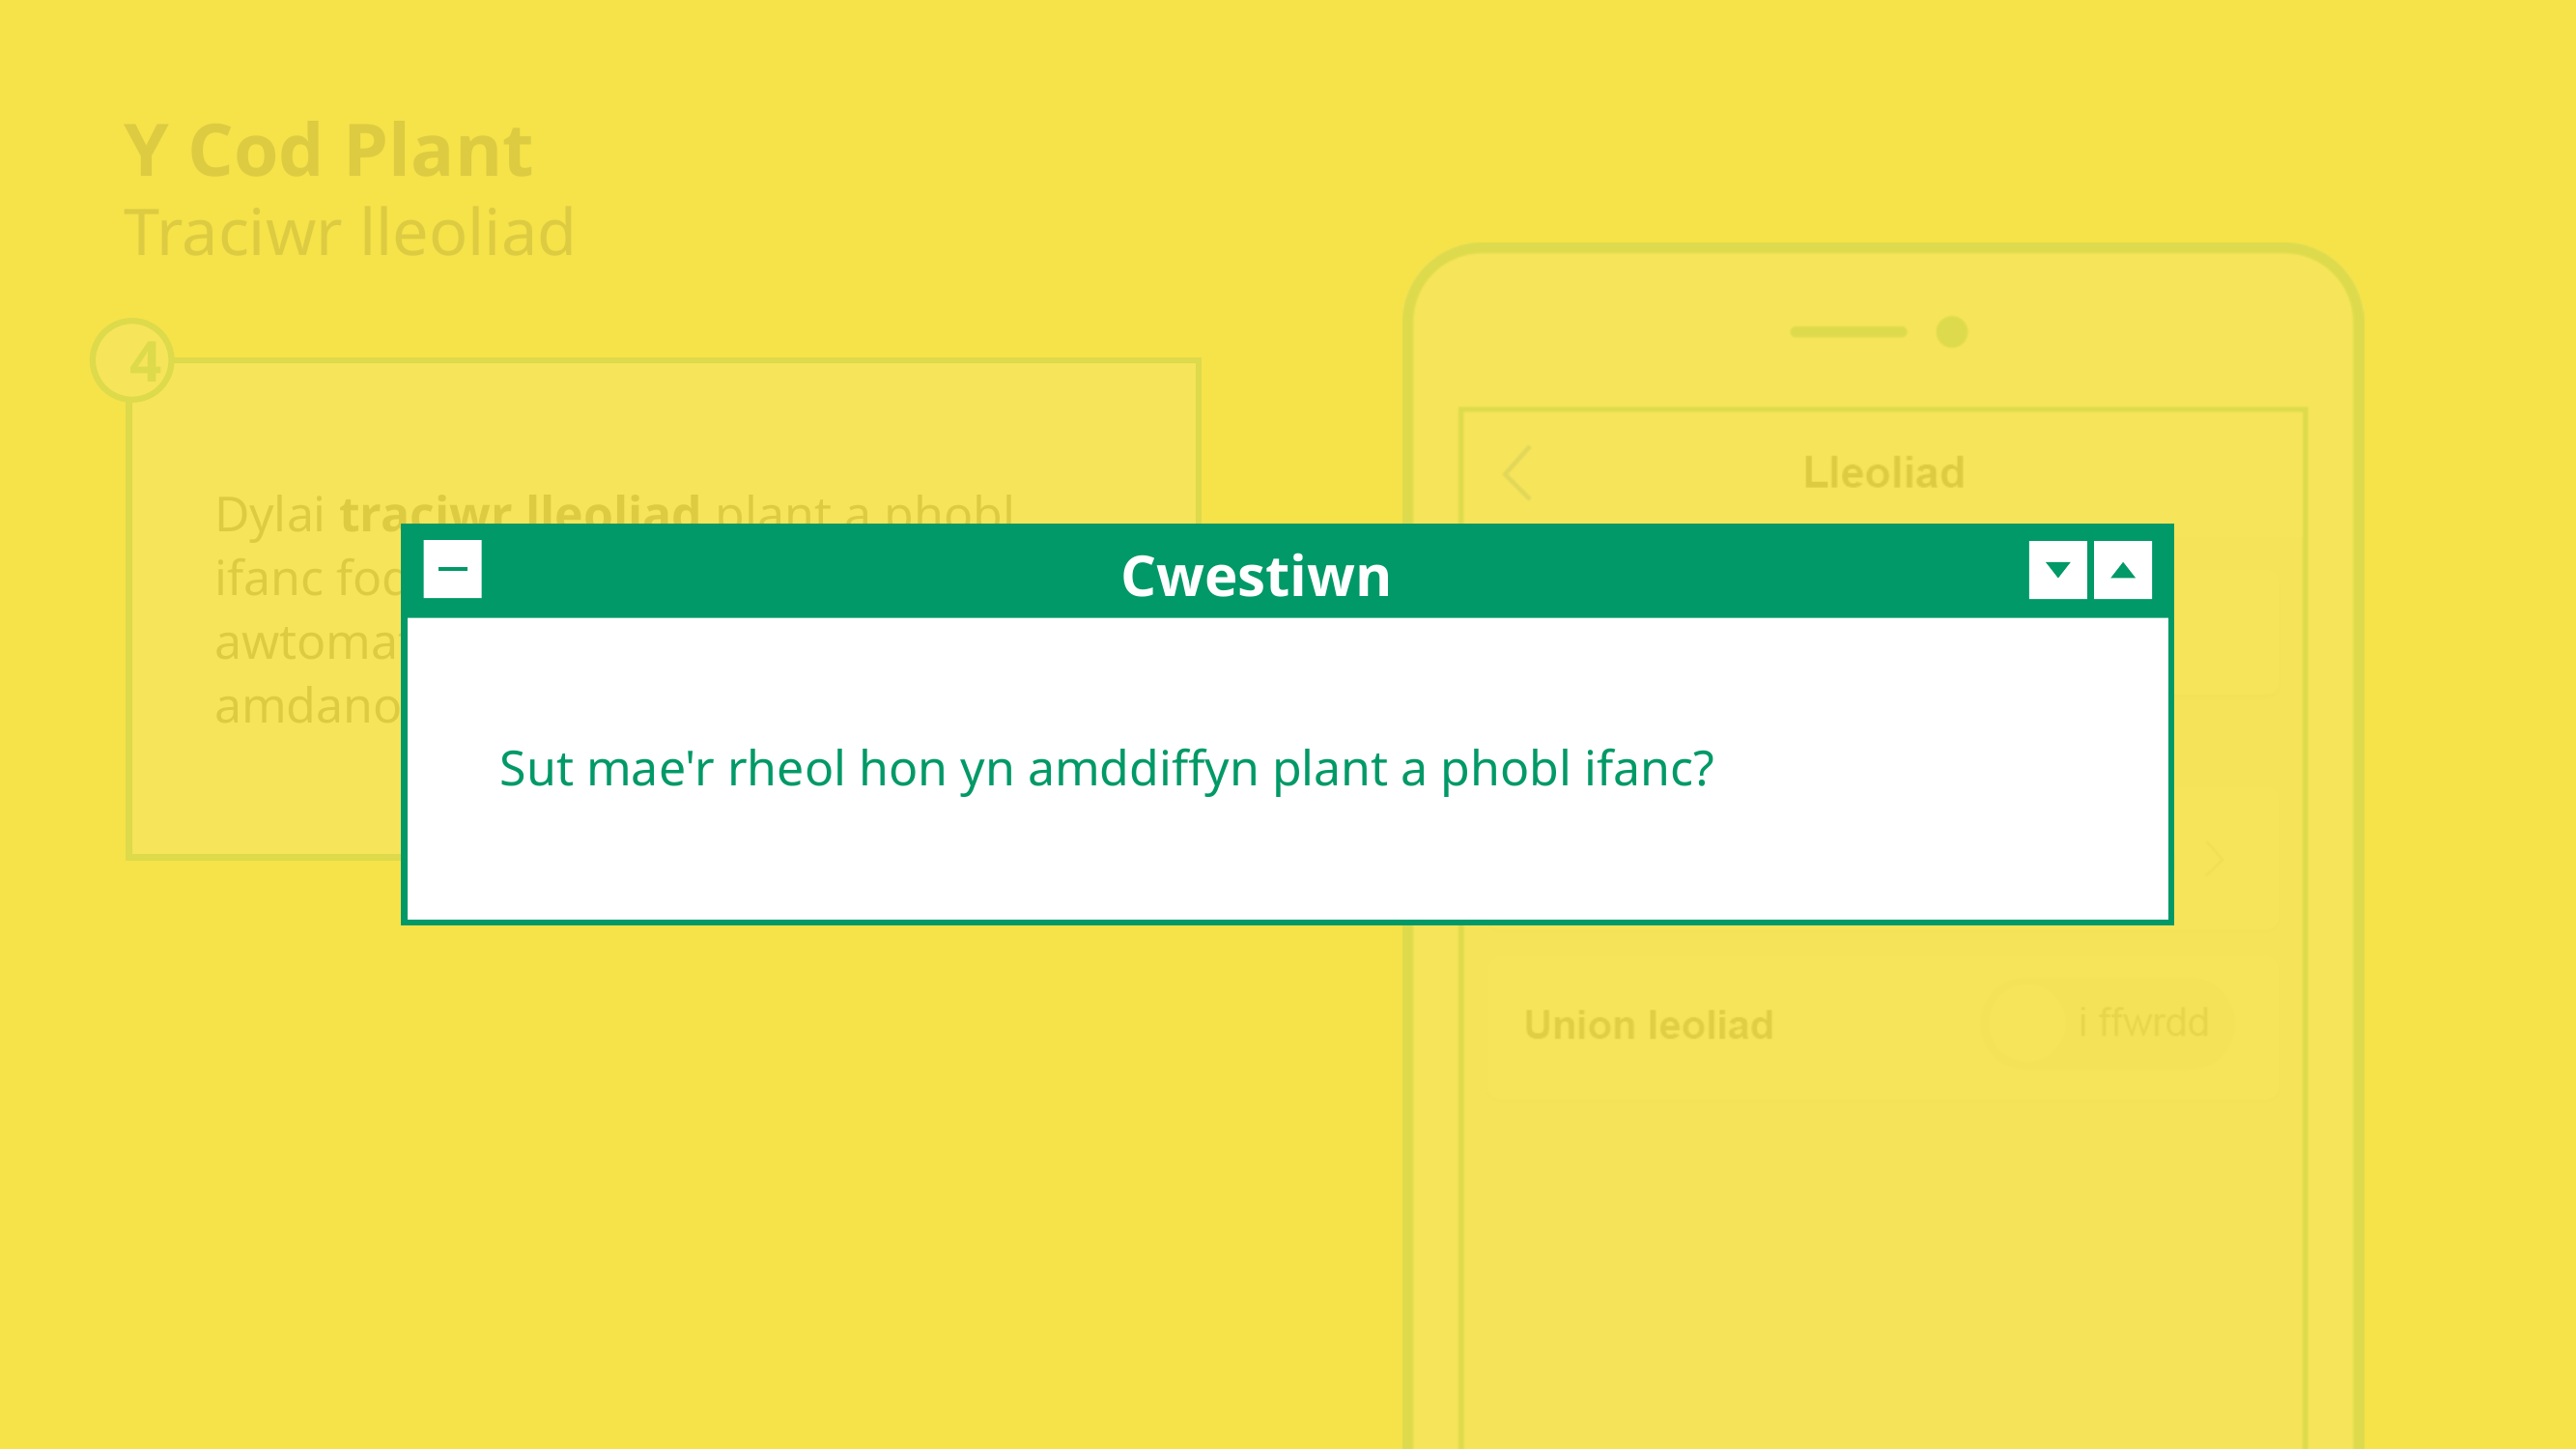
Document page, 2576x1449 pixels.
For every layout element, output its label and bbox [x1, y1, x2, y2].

text_box [92, 320, 1200, 858]
text_box [0, 0, 2576, 1449]
text_box [404, 526, 2172, 923]
picture [1401, 242, 2365, 1449]
